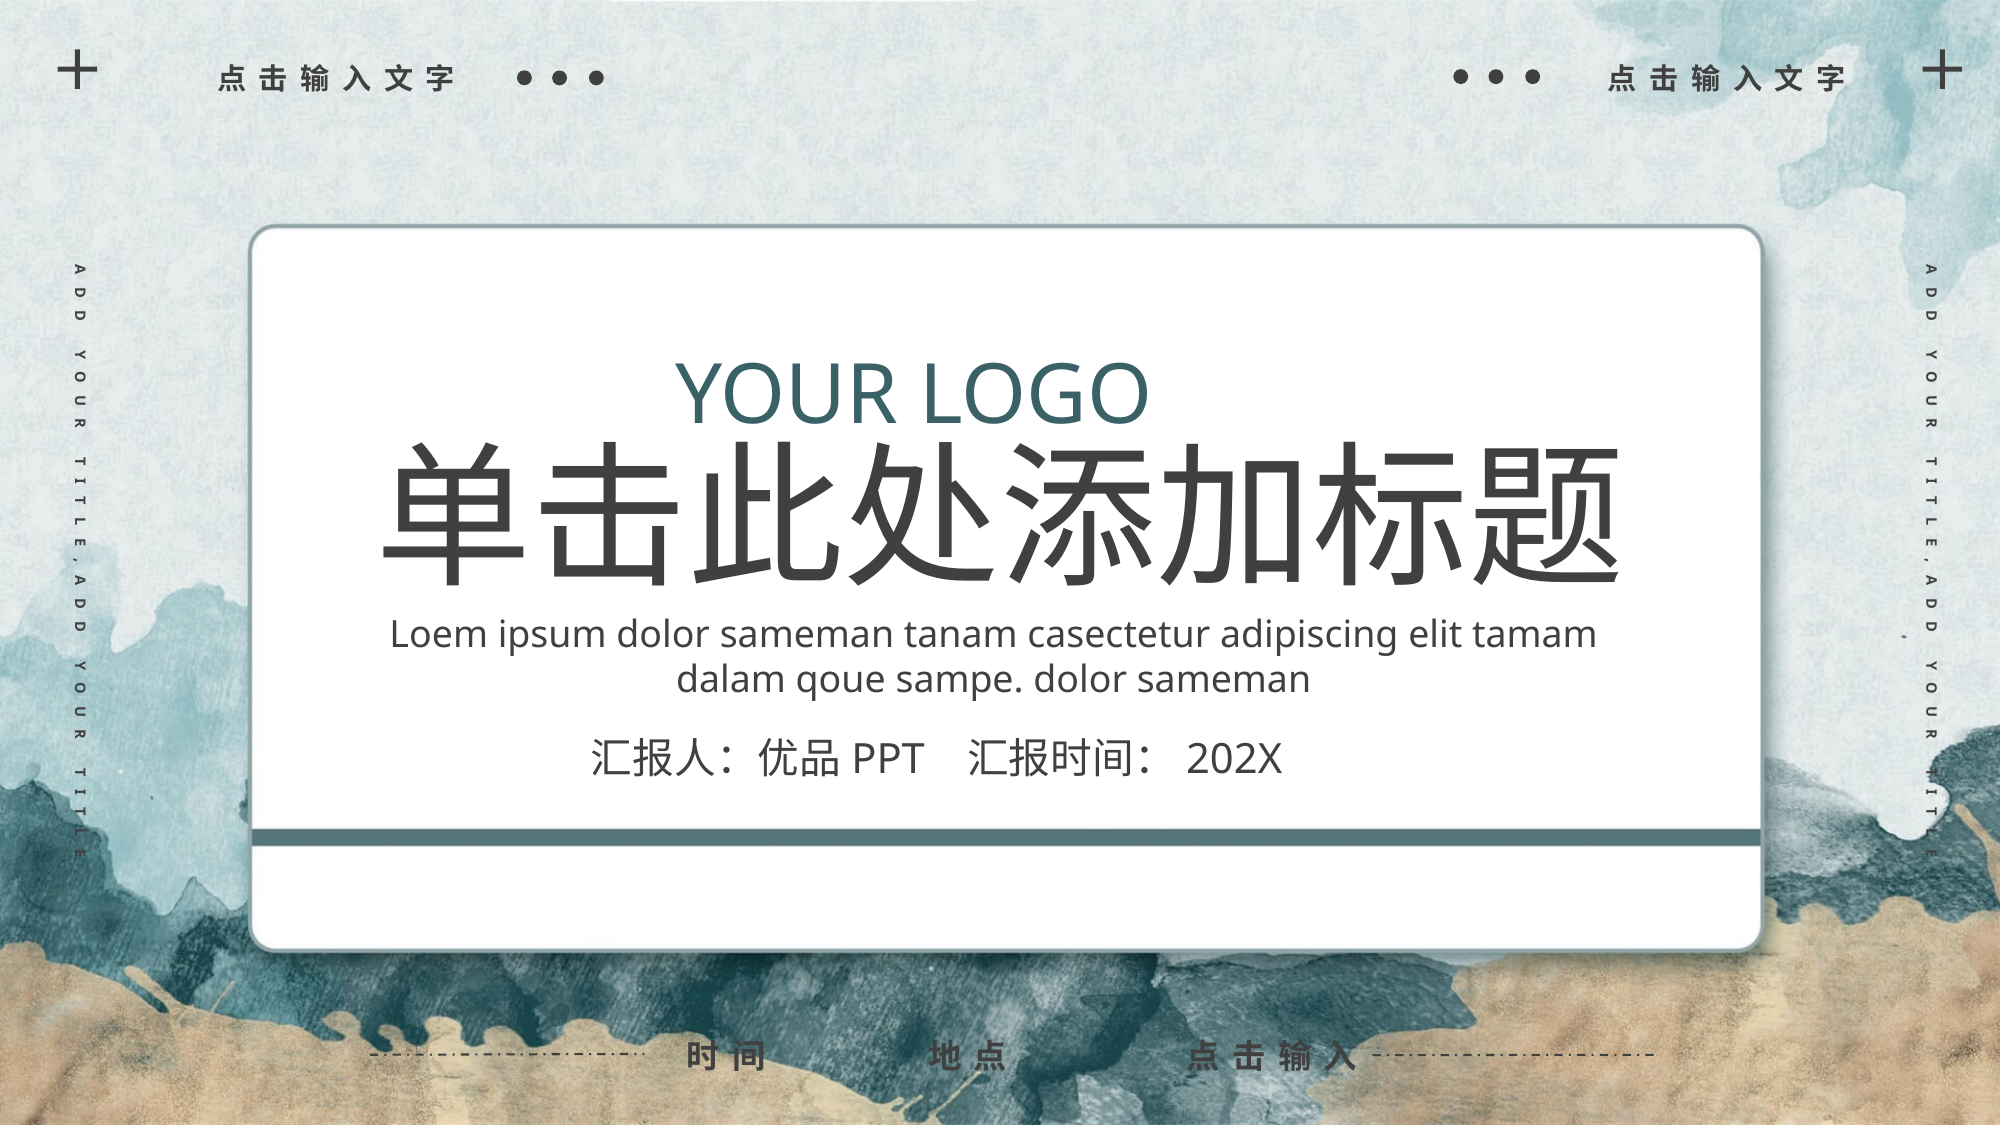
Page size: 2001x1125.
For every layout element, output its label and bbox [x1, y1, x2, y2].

picture [0, 0, 2000, 1125]
text_box [1453, 69, 1541, 85]
